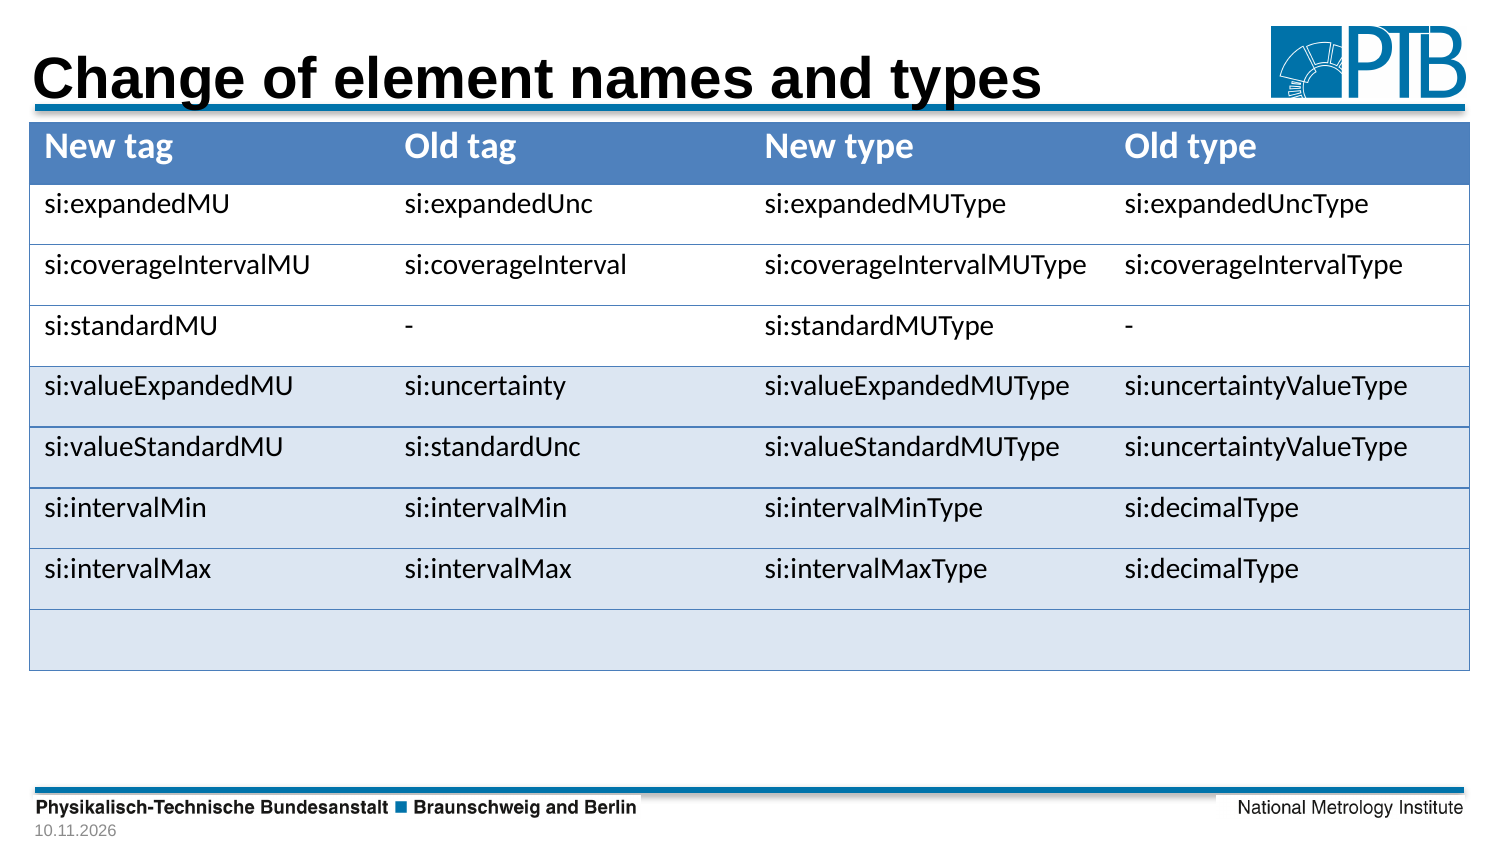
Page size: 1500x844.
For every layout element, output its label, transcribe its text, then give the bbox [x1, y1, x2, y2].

table_cell si:standardMU [30, 306, 390, 366]
table_cell - [1110, 306, 1469, 366]
table_cell si:expandedMU [30, 185, 390, 244]
table_cell si:intervalMaxType [750, 549, 1110, 609]
table_cell si:valueExpandedMUType [750, 367, 1110, 426]
table_header New type [750, 124, 1110, 183]
table_cell si:valueStandardMU [30, 428, 390, 487]
table_cell si:uncertaintyValueType [1110, 367, 1469, 426]
table_cell si:coverageIntervalMUType [750, 245, 1110, 305]
table_header Old tag [390, 124, 750, 183]
table_cell si:uncertaintyValueType [1110, 428, 1469, 487]
picture [1459, 80, 1467, 98]
picture [1216, 795, 1465, 819]
table_cell si:valueExpandedMU [30, 367, 390, 426]
table_cell si:standardUnc [390, 428, 750, 487]
title Change of element names and types [17, 26, 1459, 123]
table_cell si:coverageIntervalMU [30, 245, 390, 305]
table_cell si:intervalMin [30, 489, 390, 548]
table_cell si:coverageInterval [390, 245, 750, 305]
table_cell si:uncertainty [390, 367, 750, 426]
table_cell si:intervalMinType [750, 489, 1110, 548]
table_cell si:standardMUType [750, 306, 1110, 366]
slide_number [19, 815, 669, 844]
table_header Old type [1110, 124, 1469, 183]
table_cell si:coverageIntervalType [1110, 245, 1469, 305]
table_cell si:intervalMax [390, 549, 750, 609]
table_cell - [390, 306, 750, 366]
table_cell si:expandedMUType [750, 185, 1110, 244]
table_cell si:expandedUnc [390, 185, 750, 244]
table_cell si:intervalMax [30, 549, 390, 609]
table_cell [30, 610, 390, 670]
table_cell [750, 610, 1110, 670]
table_cell si:intervalMin [390, 489, 750, 548]
picture [33, 795, 641, 815]
table_cell [1110, 610, 1469, 670]
picture [1459, 26, 1467, 75]
table_cell si:expandedUncType [1110, 185, 1469, 244]
table_cell si:valueStandardMUType [750, 428, 1110, 487]
table_cell si:decimalType [1110, 549, 1469, 609]
table_cell [390, 610, 750, 670]
table_header New tag [30, 124, 390, 183]
table_cell si:decimalType [1110, 489, 1469, 548]
